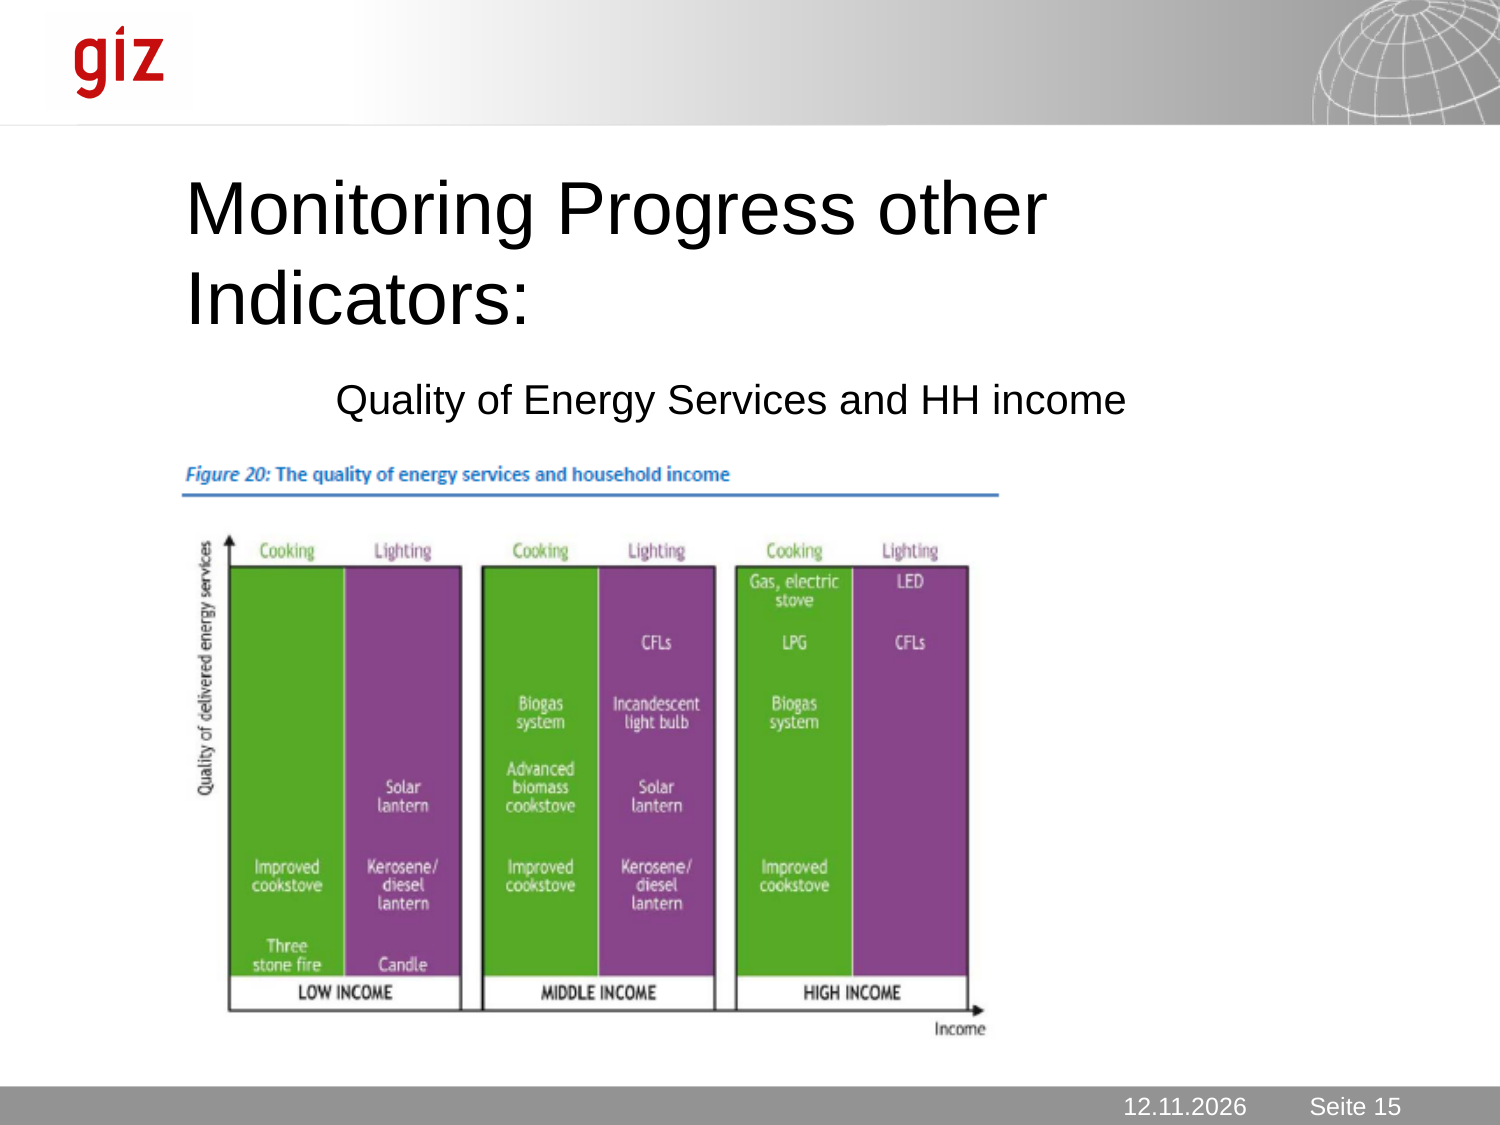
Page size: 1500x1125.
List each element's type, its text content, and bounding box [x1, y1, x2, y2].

picture [45, 12, 193, 111]
title Monitoring Progress other Indicators: Quality of Energy Services and HH income [170, 151, 1325, 254]
picture [1311, 0, 1500, 125]
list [171, 446, 1032, 1050]
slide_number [1108, 1082, 1322, 1125]
